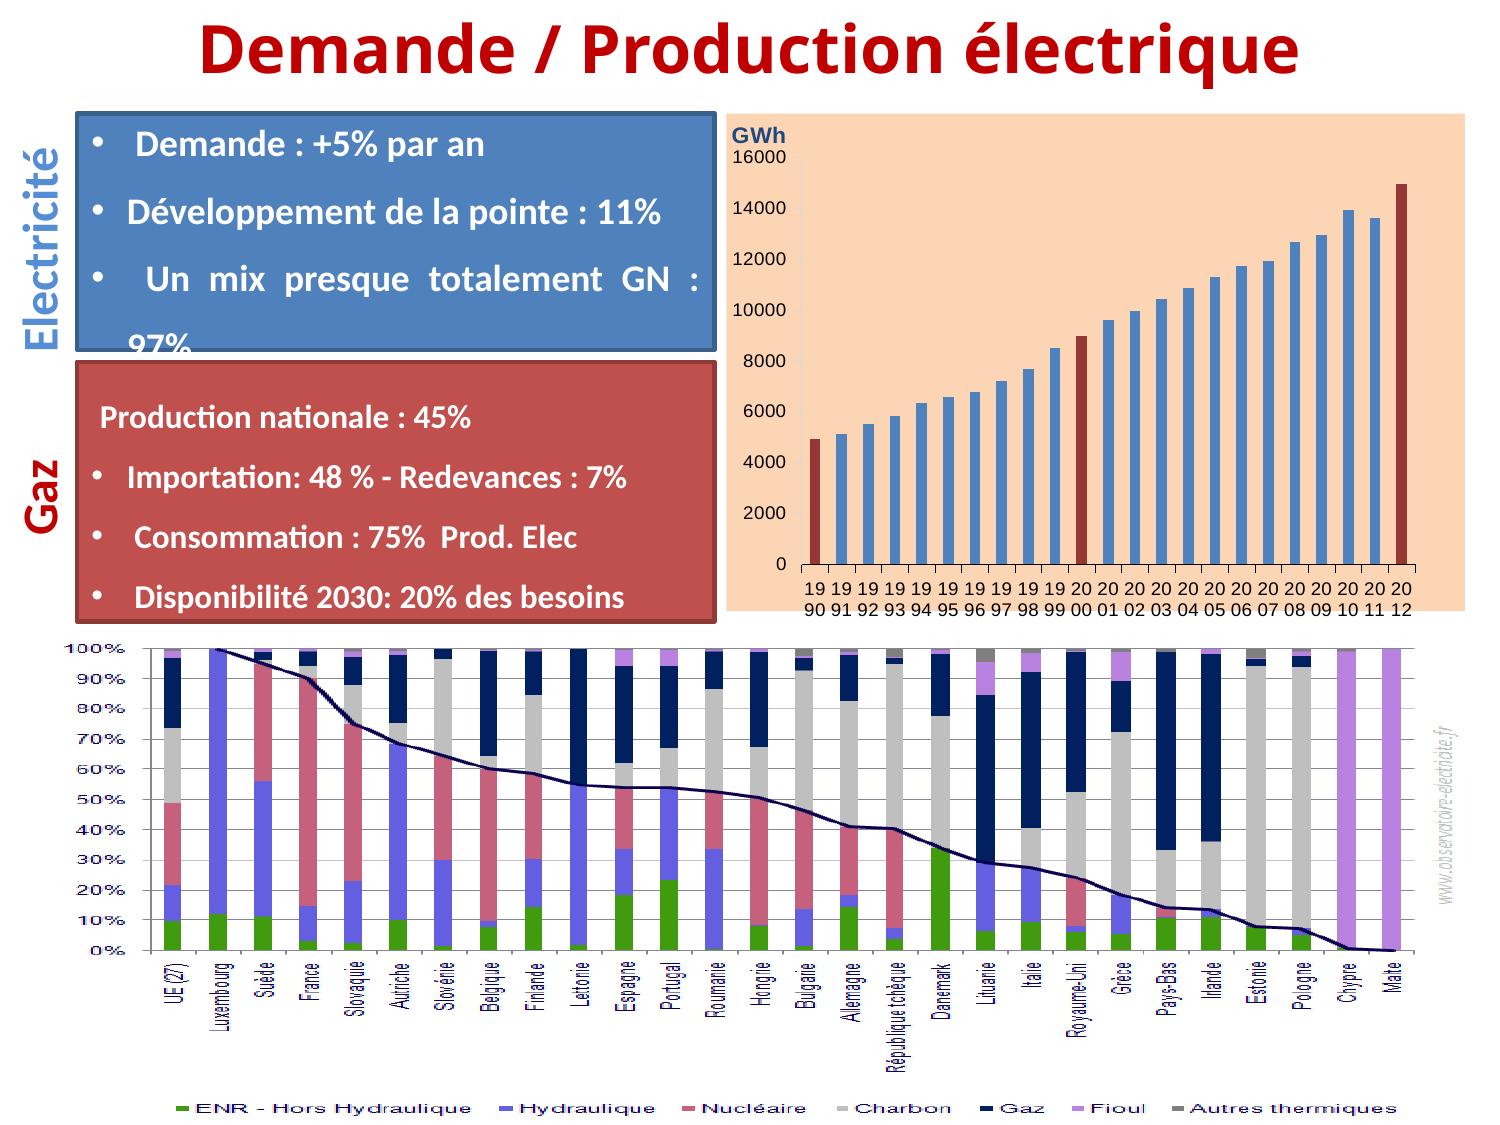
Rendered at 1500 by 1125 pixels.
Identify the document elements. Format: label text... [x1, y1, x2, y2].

text_box Demande : +5% par an Développement de la pointe : 11% Un mix presque totalement GN : 97% [75, 111, 717, 352]
text_box Production nationale : 45% Importation: 48 % - Redevances : 7% Consommation : 75% Prod. Elec Disponibilité 2030: 20% des besoins [75, 360, 717, 624]
text_box Gaz [0, 444, 75, 551]
chart [726, 113, 1466, 622]
picture [29, 633, 1500, 1125]
text_box Electricité [0, 132, 75, 368]
text_box Demande / Production électrique [0, 0, 1500, 95]
